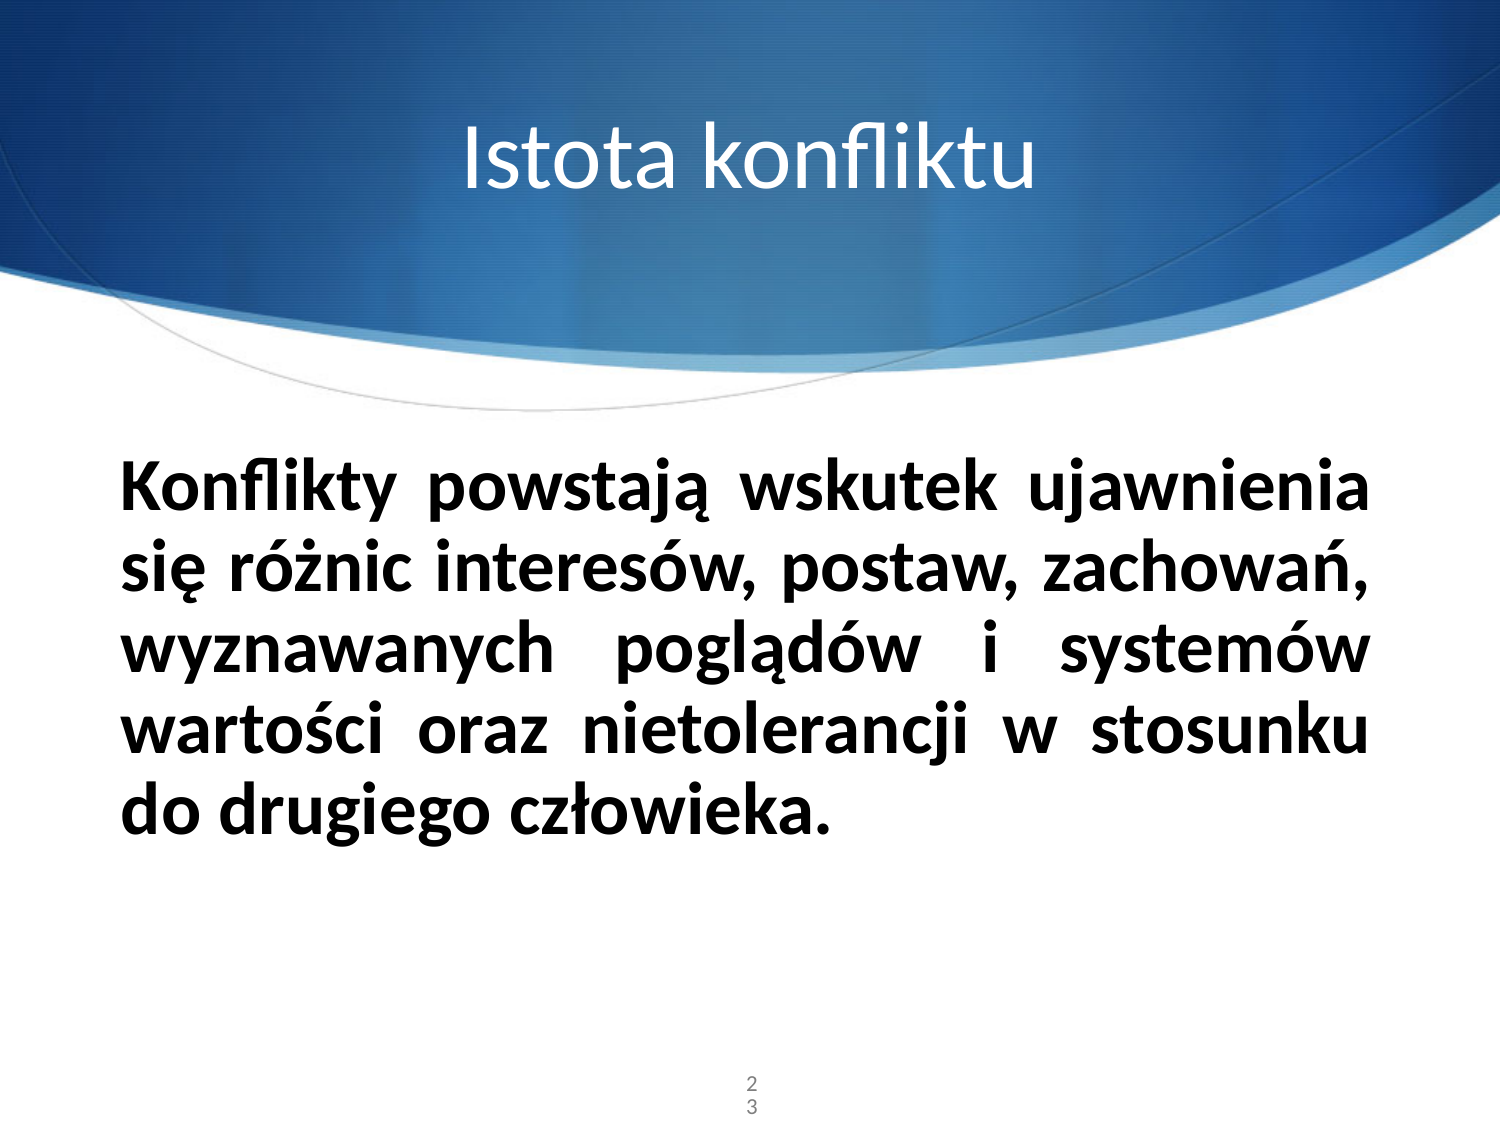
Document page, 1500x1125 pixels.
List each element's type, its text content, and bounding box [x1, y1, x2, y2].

title Istota konfliktu [75, 0, 1425, 301]
text_box Konflikty powstają wskutek ujawnienia się różnic interesów, postaw, zachowań, wyznawanych poglądów i systemów wartości oraz nietolerancji w stosunku do drugiego człowieka. [112, 437, 1388, 1125]
slide_number 23 [730, 1062, 769, 1103]
picture [0, 0, 1500, 1125]
